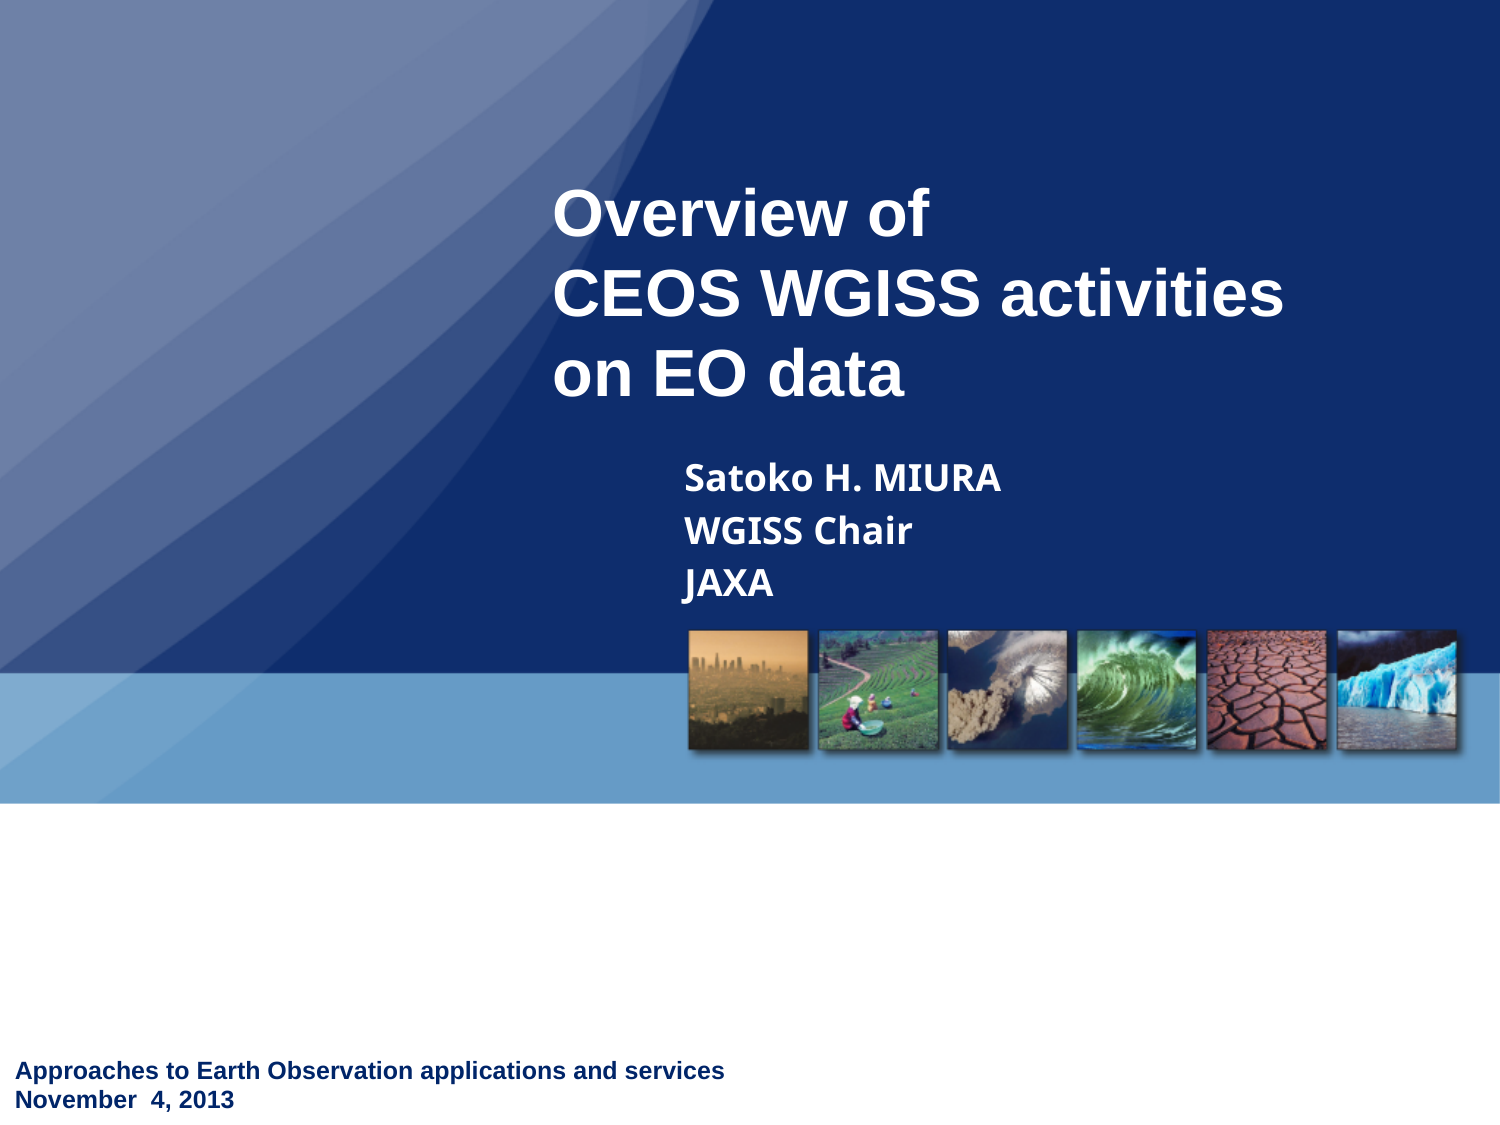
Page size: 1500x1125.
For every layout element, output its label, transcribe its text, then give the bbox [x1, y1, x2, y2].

title Overview of CEOS WGISS activities on EO data [537, 109, 1500, 418]
picture [0, 0, 1500, 1125]
subtitle Satoko H. MIURA WGISS Chair JAXA [669, 446, 1462, 627]
